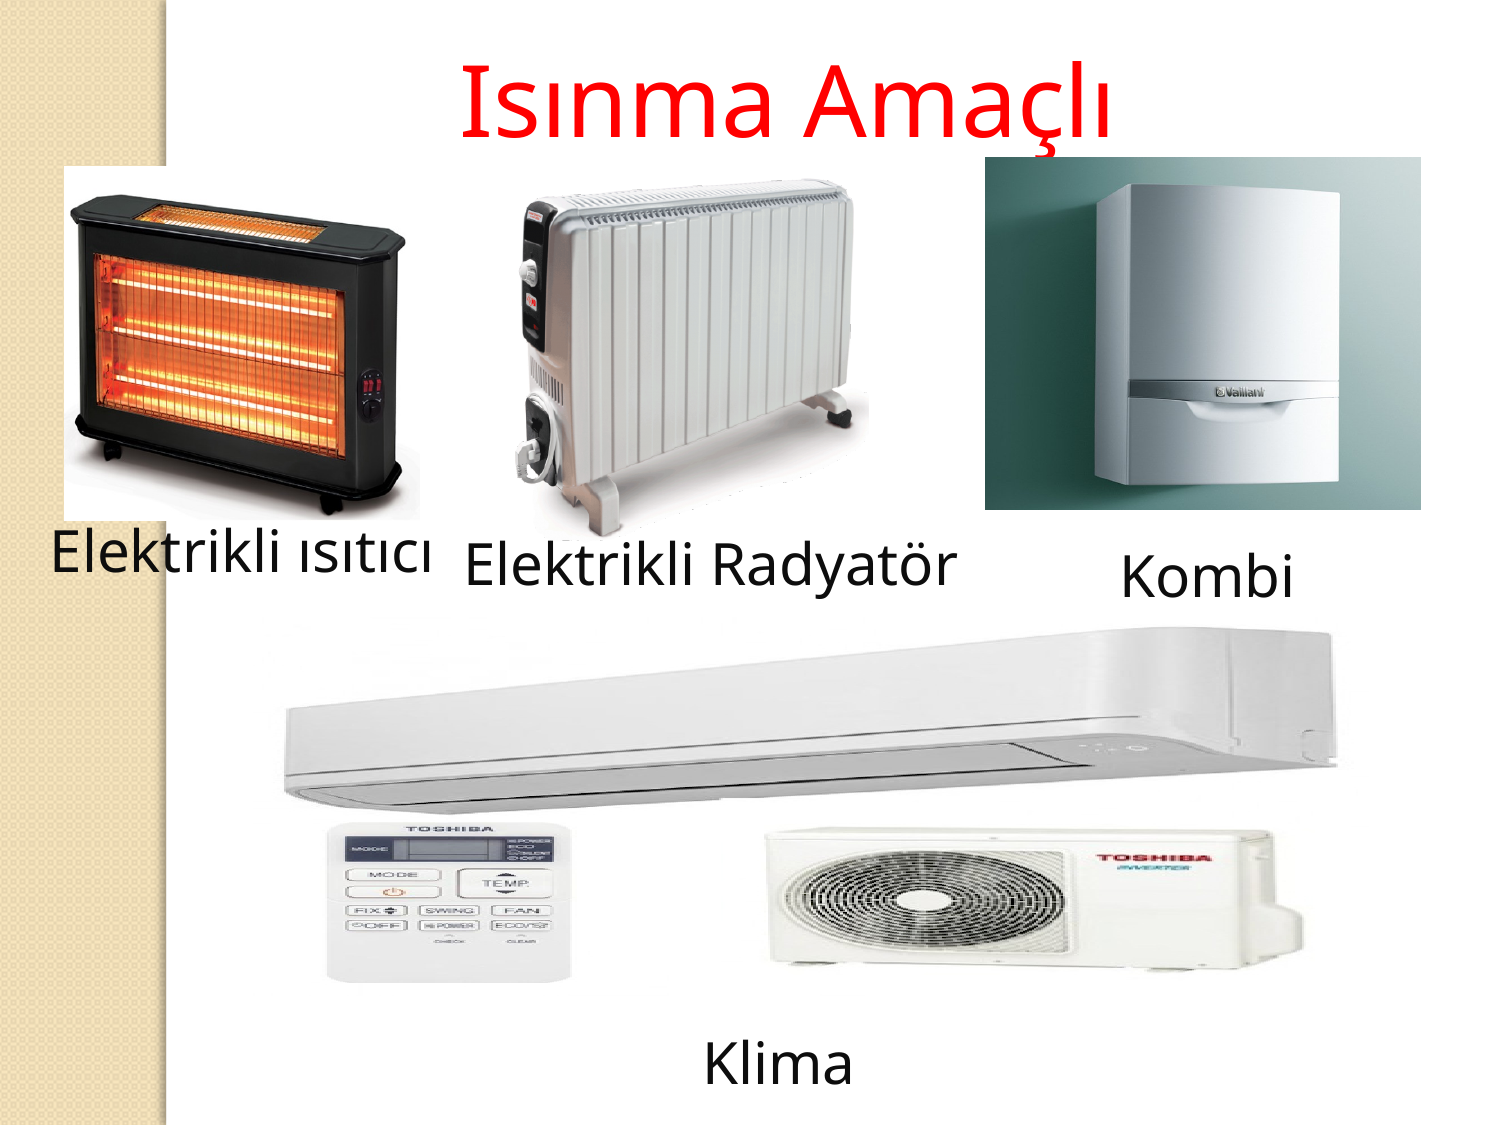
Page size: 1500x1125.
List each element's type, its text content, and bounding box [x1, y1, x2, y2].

picture [489, 113, 869, 604]
text_box Isınma Amaçlı [444, 30, 1158, 165]
text_box Elektrikli Radyatör [875, 519, 974, 605]
text_box Klima [687, 1018, 871, 1104]
text_box Elektrikli Radyatör [448, 519, 482, 605]
text_box Elektrikli ısıtıcı [35, 507, 450, 592]
picture [64, 166, 420, 522]
picture [985, 157, 1421, 510]
picture [253, 617, 1379, 997]
text_box Kombi [1104, 532, 1311, 614]
